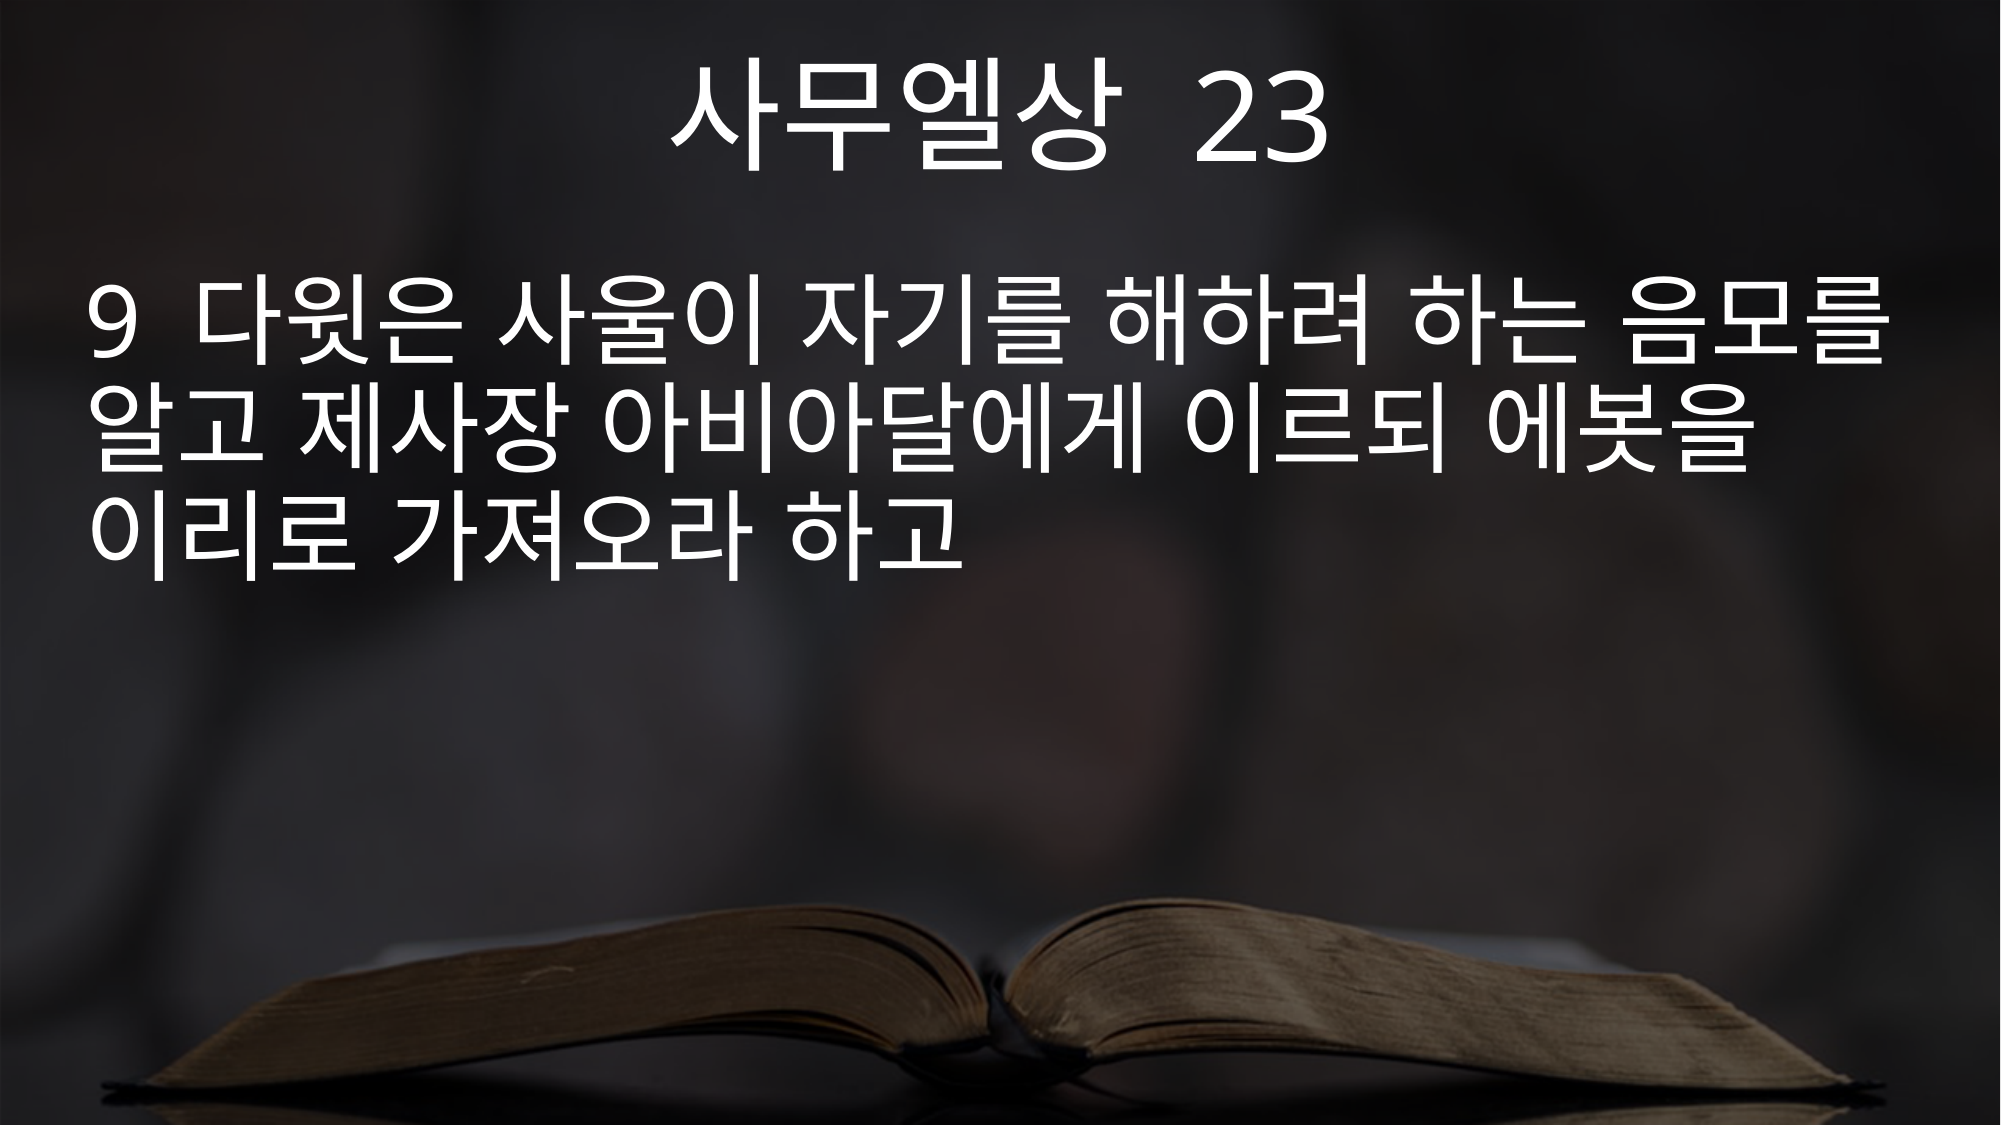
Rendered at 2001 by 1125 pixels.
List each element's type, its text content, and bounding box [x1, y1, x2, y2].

picture [0, 0, 2001, 1125]
footer 사무엘상 23 [0, 32, 2000, 192]
list 9 다윗은 사울이 자기를 해하려 하는 음모를 알고 제사장 아비아달에게 이르되 에봇을 이리로 가져오라 하고 [69, 263, 1953, 423]
